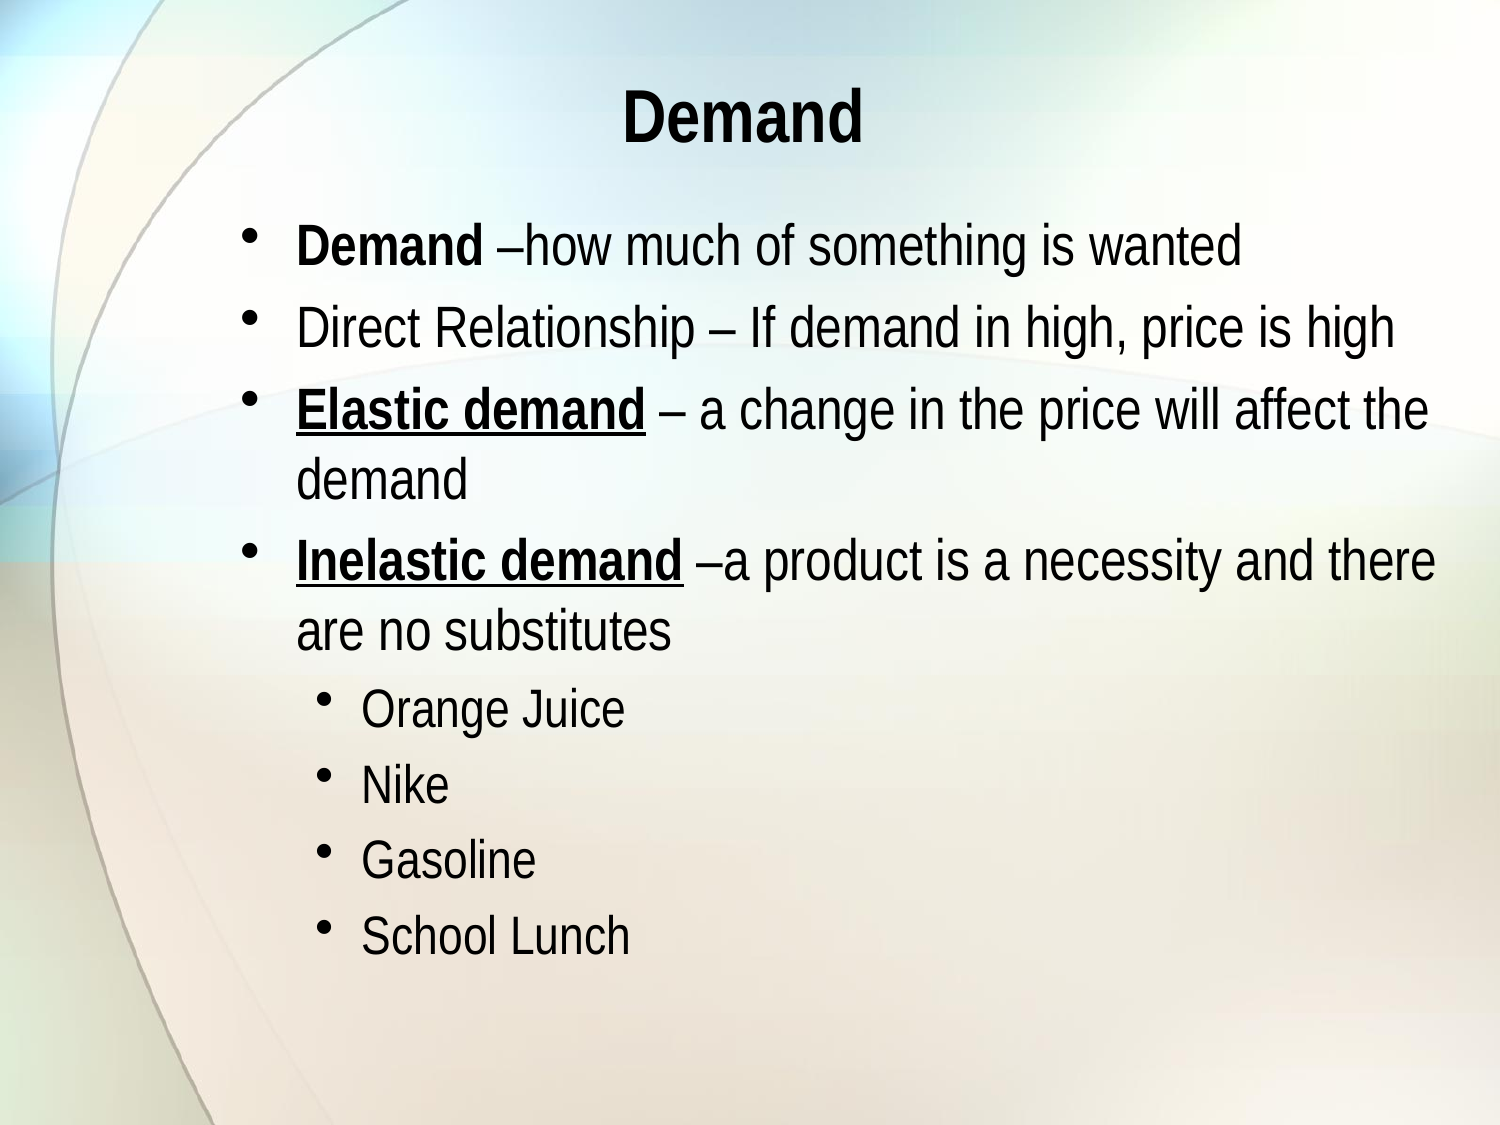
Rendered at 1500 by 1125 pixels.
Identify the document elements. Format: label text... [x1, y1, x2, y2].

picture [0, 0, 1500, 1125]
list Demand –how much of something is wanted Direct Relationship – If demand in high, price is high Elastic demand – a change in the price will affect the demand Inelastic demand –a product is a necessity and there are no substitutes Orange Juice Nike Gasoline School Lunch [224, 199, 1463, 1026]
title Demand [24, 49, 1463, 176]
